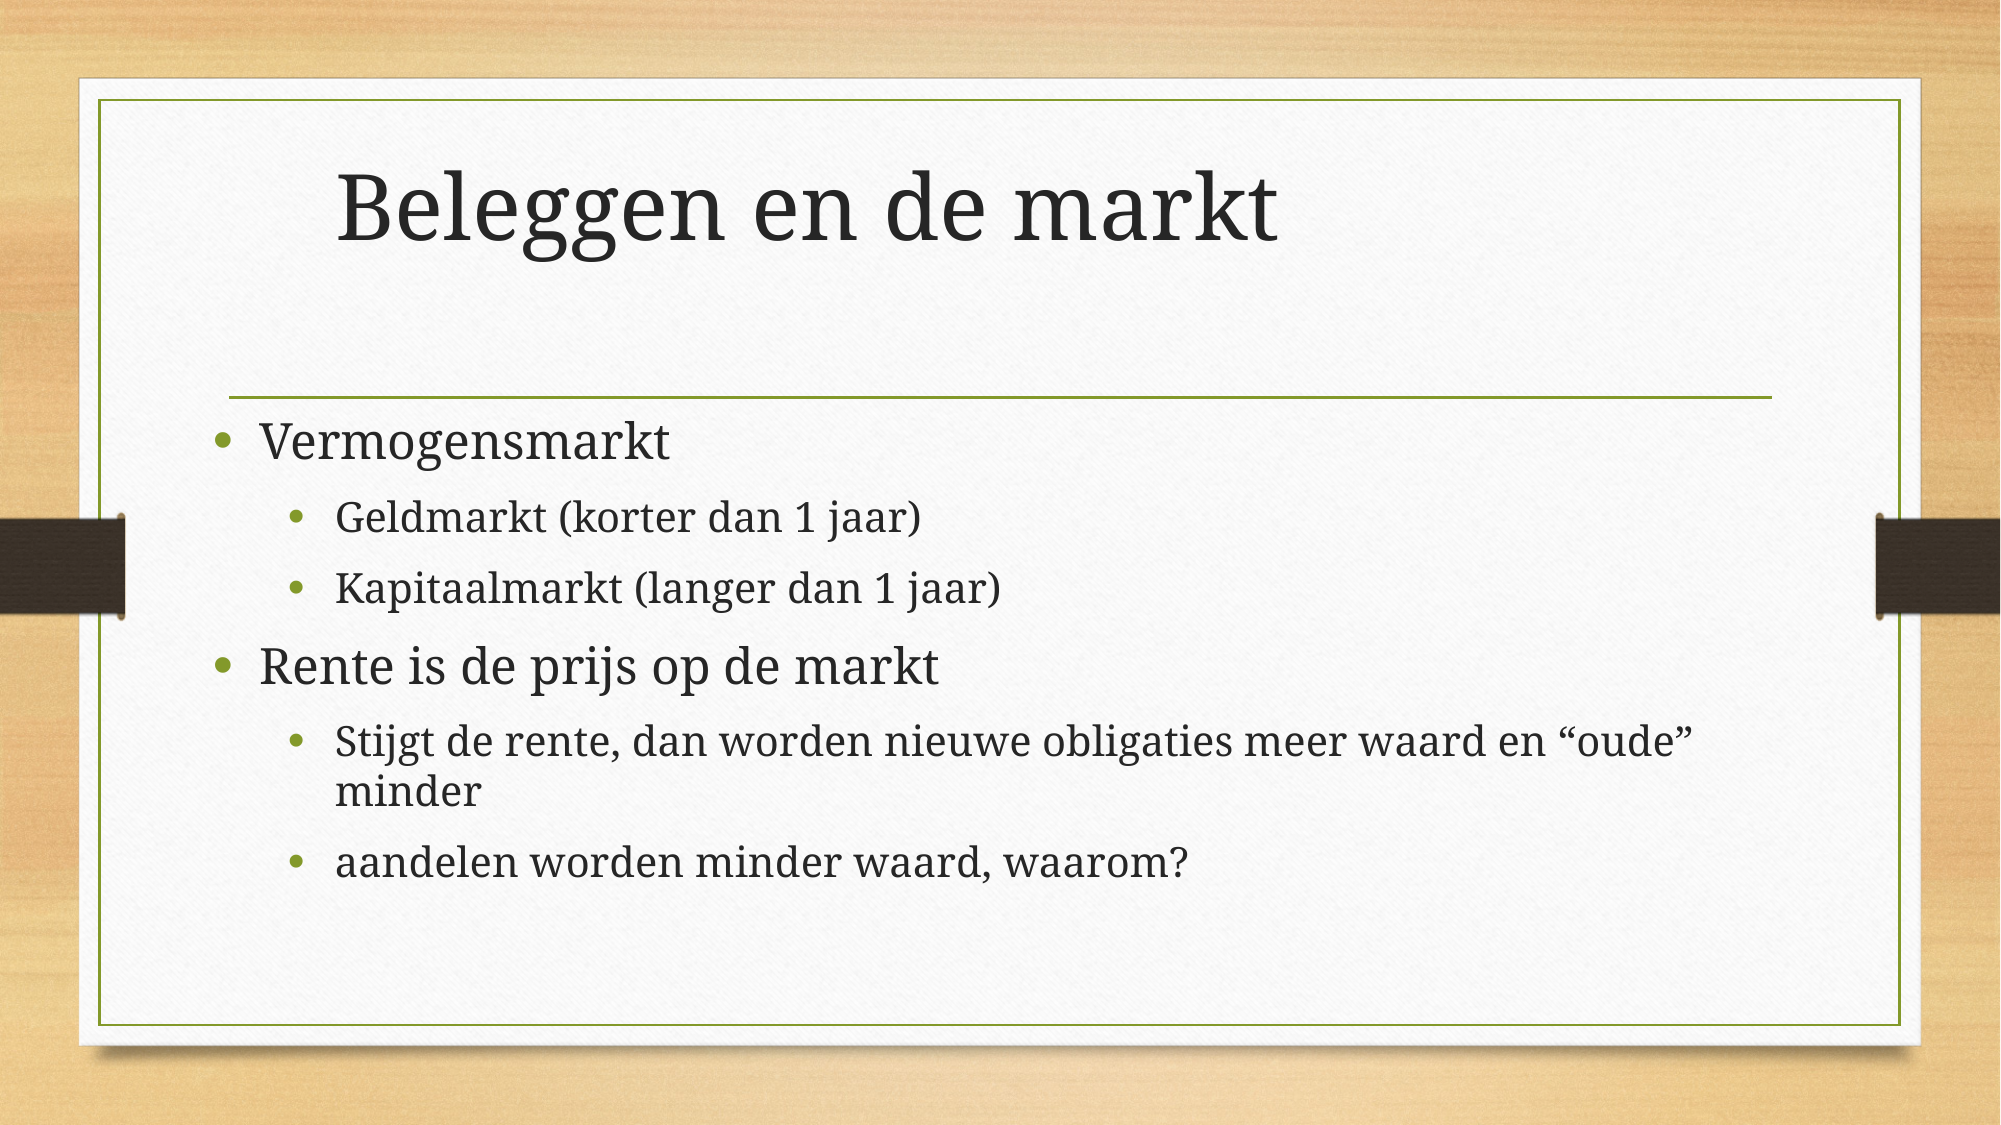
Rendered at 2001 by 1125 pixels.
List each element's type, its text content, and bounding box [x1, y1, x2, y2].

title Beleggen en de markt [20, 97, 1596, 311]
picture [0, 0, 2001, 1125]
list Vermogensmarkt Geldmarkt (korter dan 1 jaar) Kapitaalmarkt (langer dan 1 jaar) Rente is de prijs op de markt Stijgt de rente, dan worden nieuwe obligaties meer waard en “oude” minder aandelen worden minder waard, waarom? [197, 402, 1773, 947]
